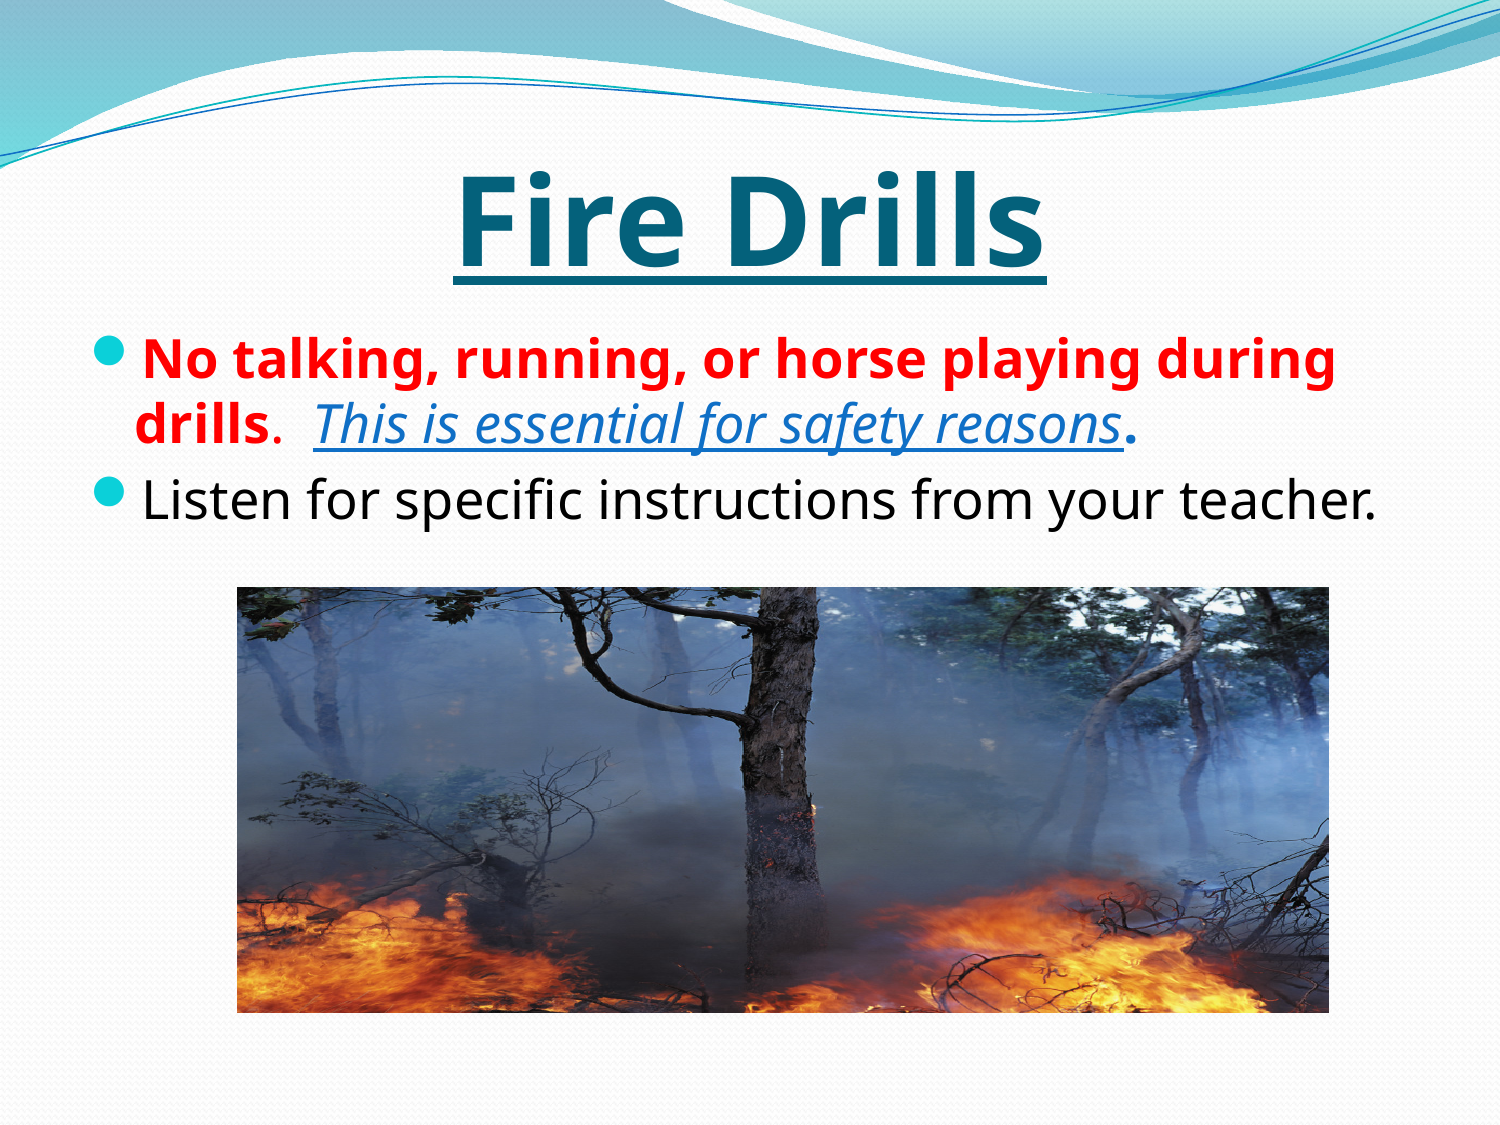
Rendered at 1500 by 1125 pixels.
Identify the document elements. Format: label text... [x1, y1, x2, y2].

title Fire Drills [75, 115, 1425, 303]
picture [237, 587, 1329, 1013]
list No talking, running, or horse playing during drills. This is essential for safety reasons. Listen for specific instructions from your teacher. [75, 317, 1425, 1038]
